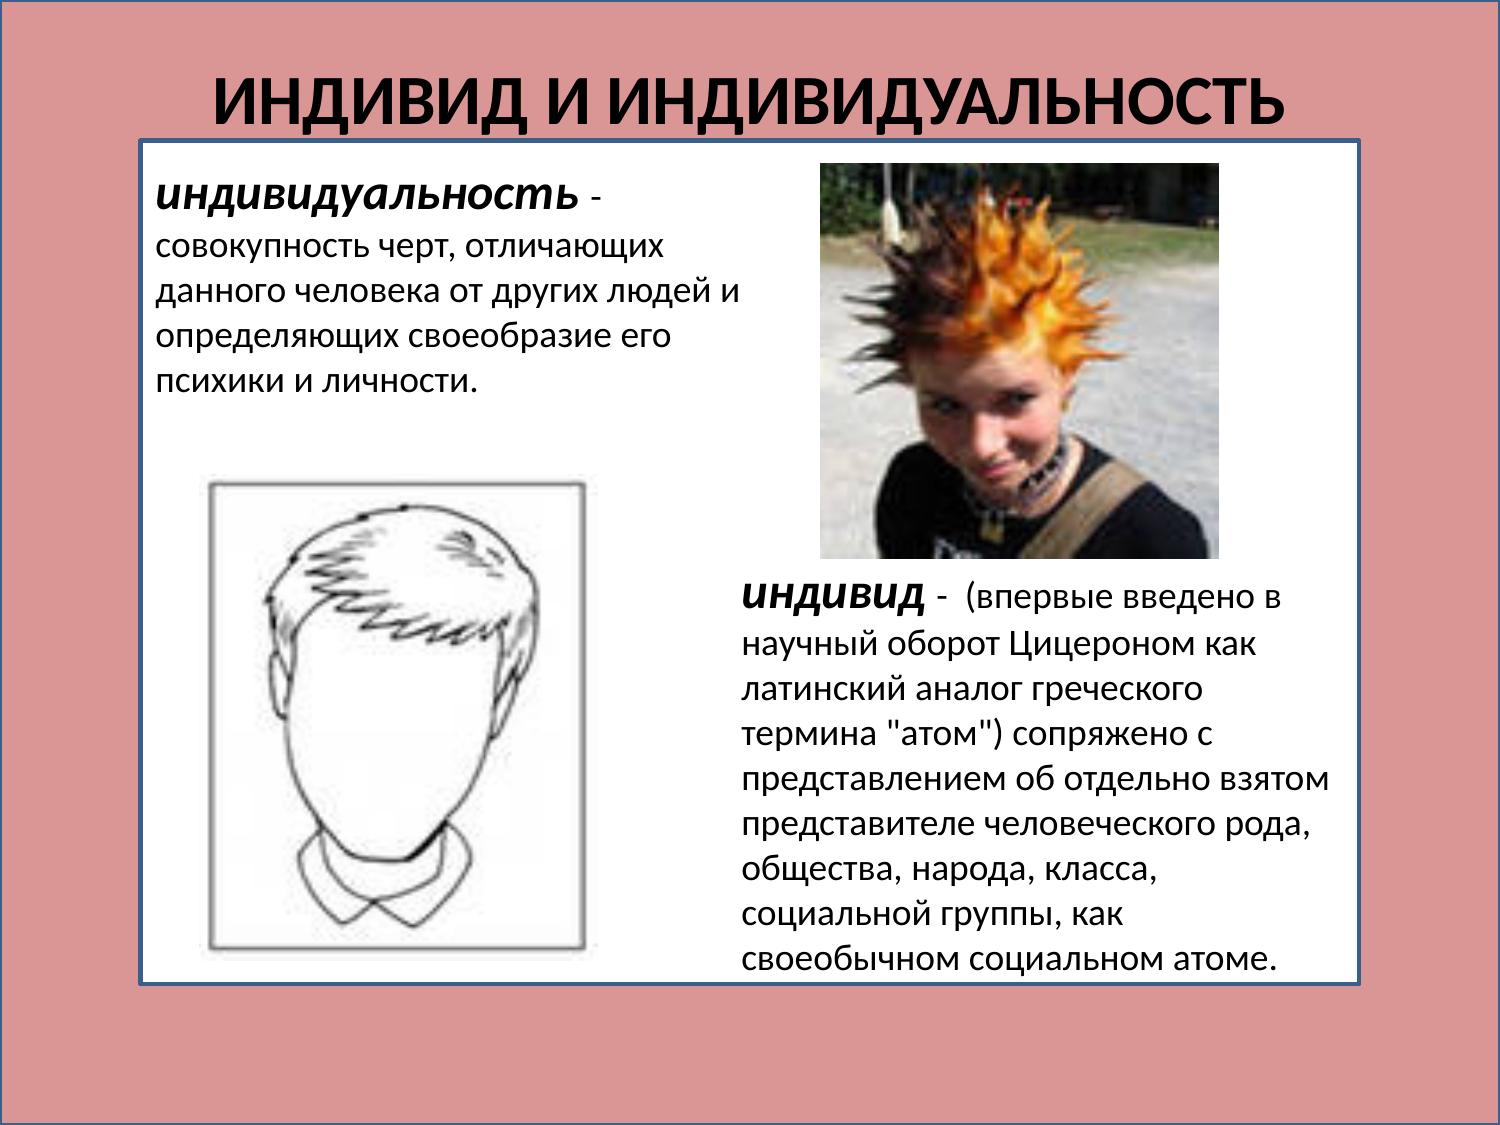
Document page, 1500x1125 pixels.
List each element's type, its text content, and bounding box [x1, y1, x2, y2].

picture [198, 474, 598, 962]
text_box индивид - (впервые введено в научный оборот Цицероном как латинский аналог греческого термина "атом") сопряжено с представлением об отдельно взятом представителе человеческого рода, общества, народа, класса, социальной группы, как своеобычном социальном атоме. [726, 550, 1348, 986]
title ИНДИВИД И ИНДИВИДУАЛЬНОСТЬ [74, 44, 1426, 233]
text_box индивидуальность - совокупность черт, отличающих данного человека от других людей и определяющих своеобразие его психики и личности. [140, 152, 762, 453]
text_box [0, 0, 1500, 1125]
picture [820, 163, 1219, 560]
